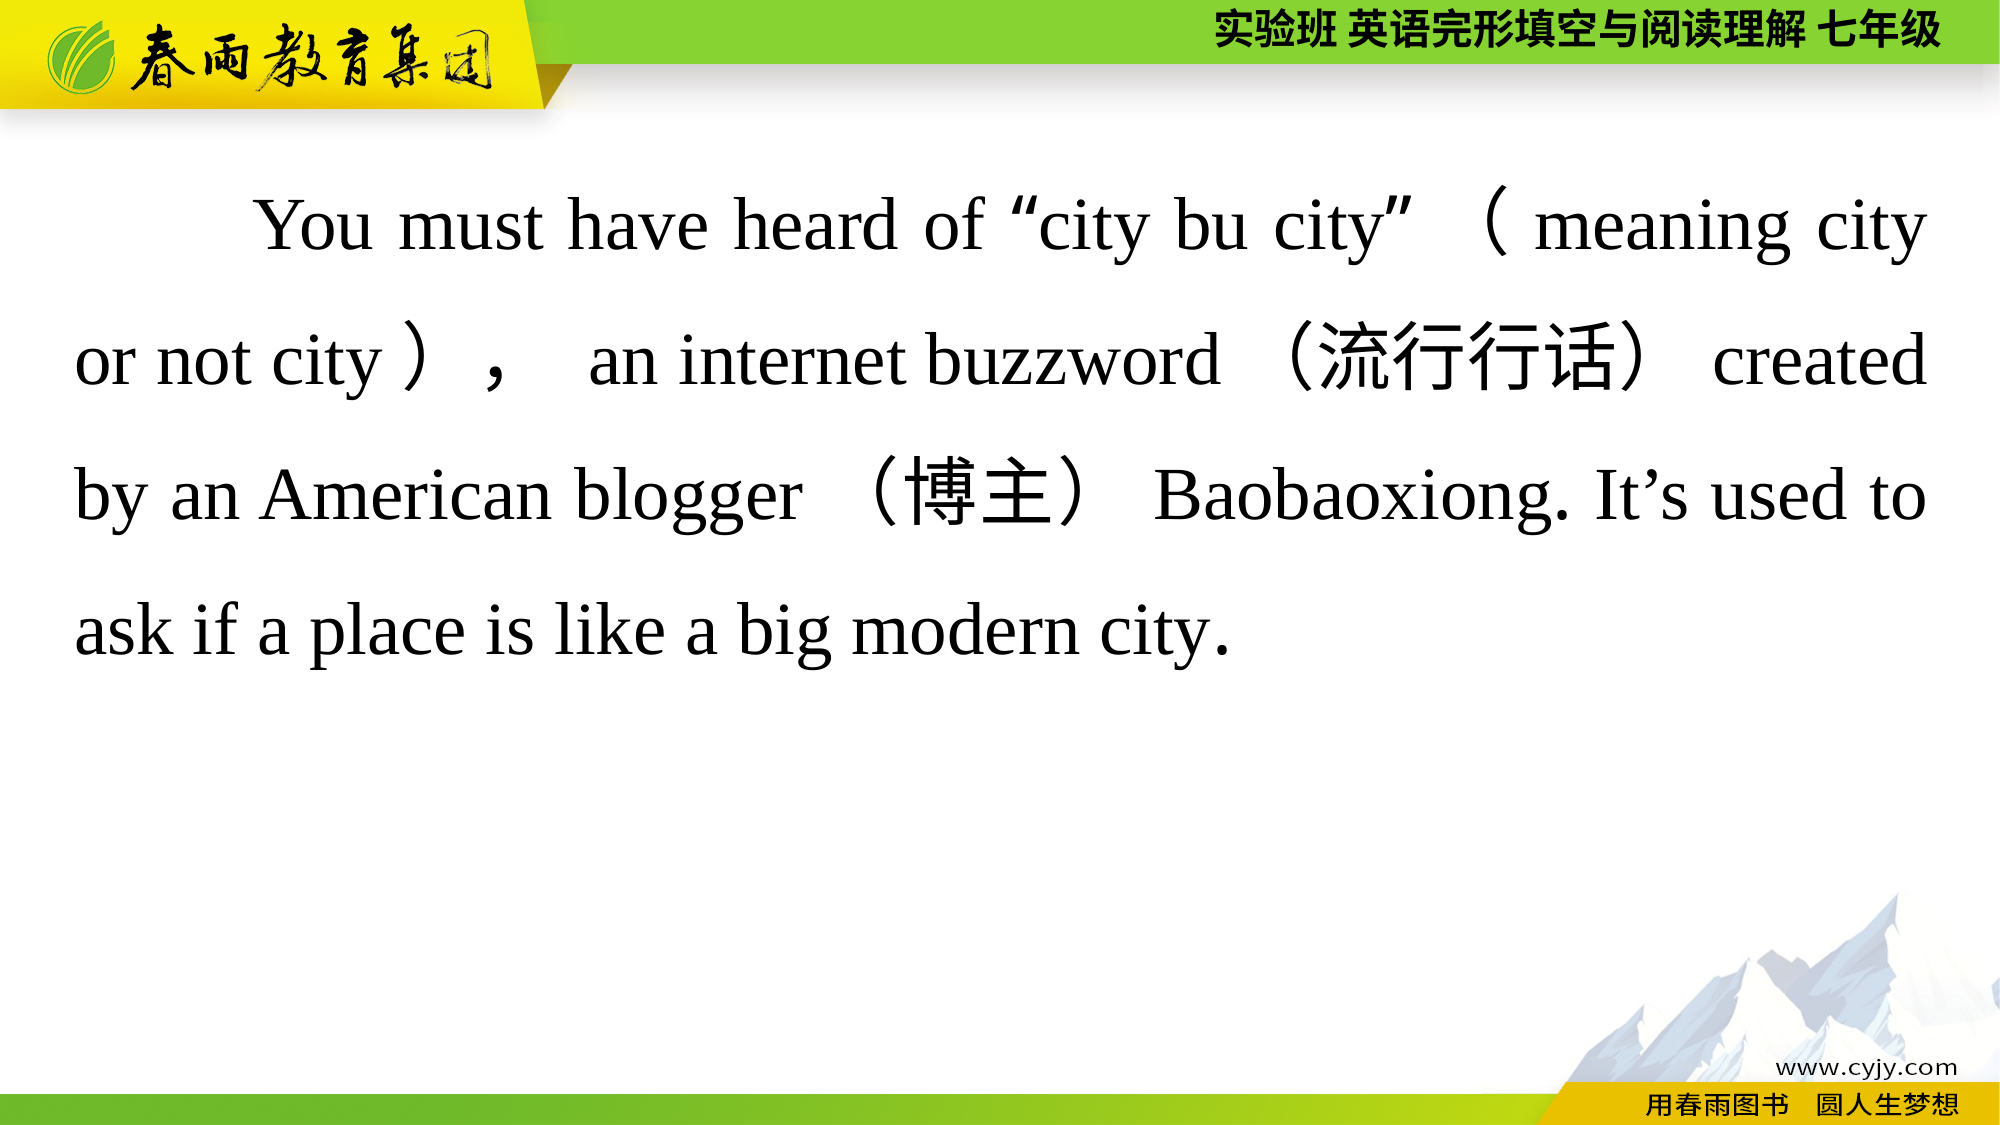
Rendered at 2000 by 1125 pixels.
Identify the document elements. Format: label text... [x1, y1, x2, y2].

picture [0, 0, 2000, 1125]
list You must have heard of “city bu city”（meaning city or not city）， an internet buzzword（流行行话）created by an American blogger（博主）Baobaoxiong. It’s used to ask if a place is like a big modern city. [59, 122, 1944, 666]
